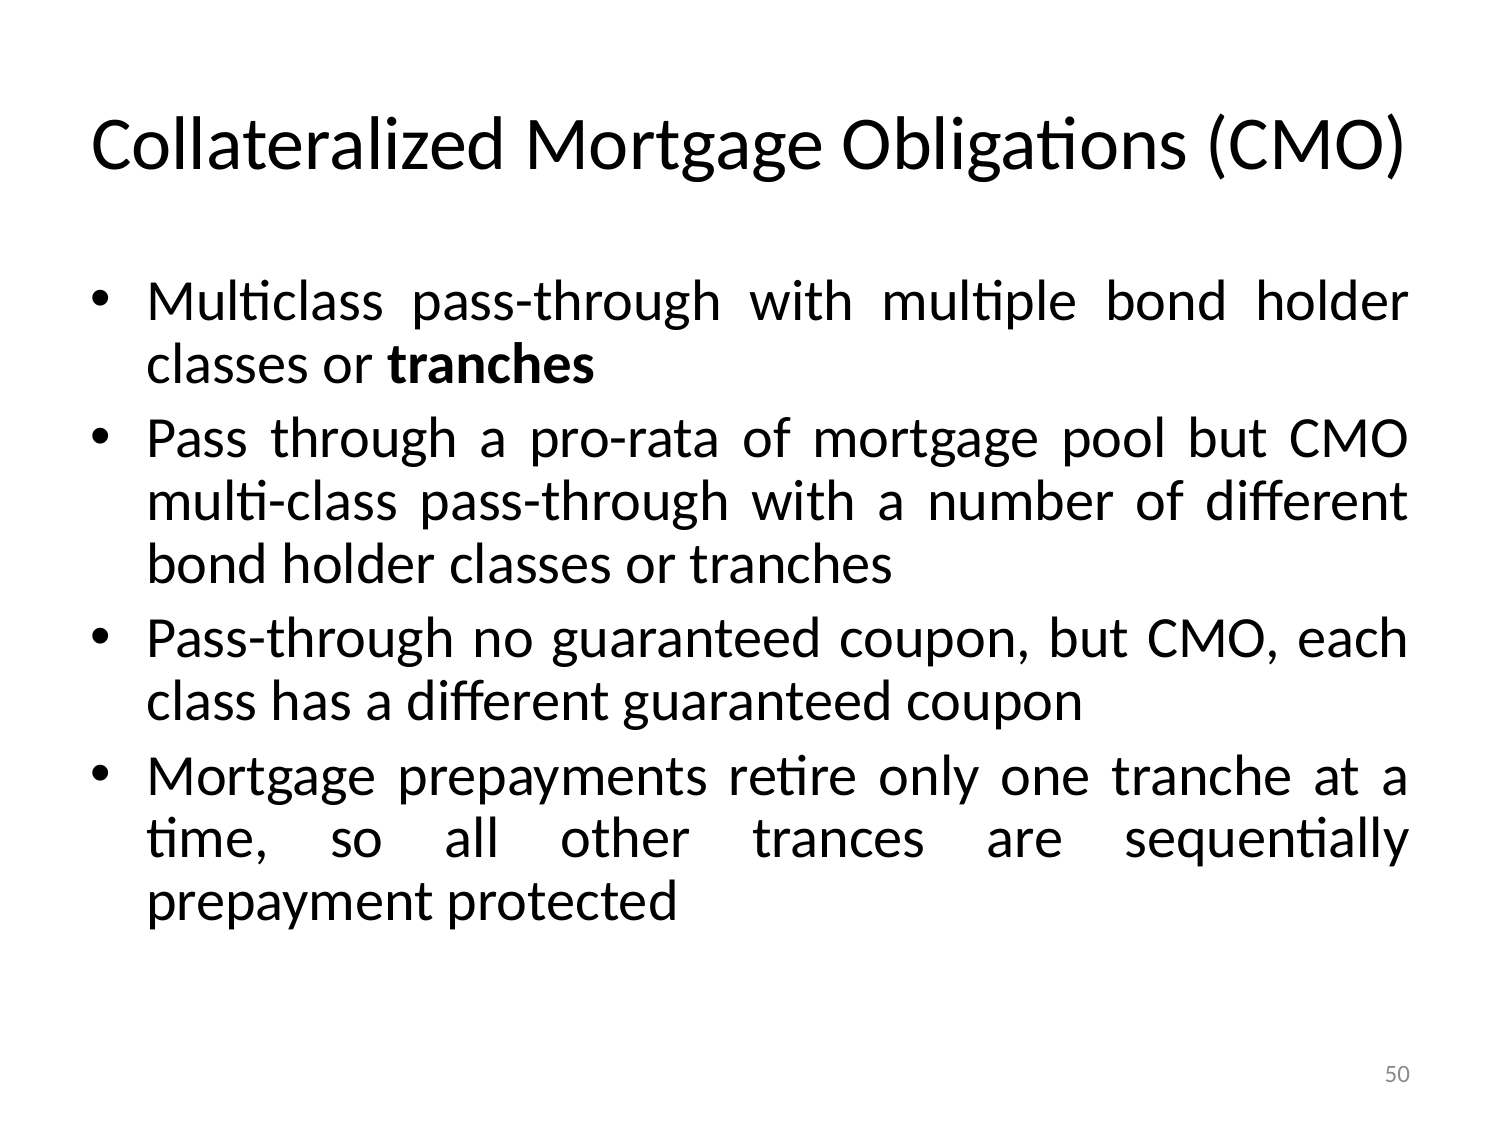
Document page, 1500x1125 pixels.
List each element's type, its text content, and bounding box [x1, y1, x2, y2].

list Multiclass pass-through with multiple bond holder classes or tranches Pass through a pro-rata of mortgage pool but CMO multi-class pass-through with a number of different bond holder classes or tranches Pass-through no guaranteed coupon, but CMO, each class has a different guaranteed coupon Mortgage prepayments retire only one tranche at a time, so all other trances are sequentially prepayment protected [75, 262, 1425, 1005]
slide_number 50 [1074, 1042, 1425, 1103]
title Collateralized Mortgage Obligations (CMO) [75, 45, 1425, 233]
